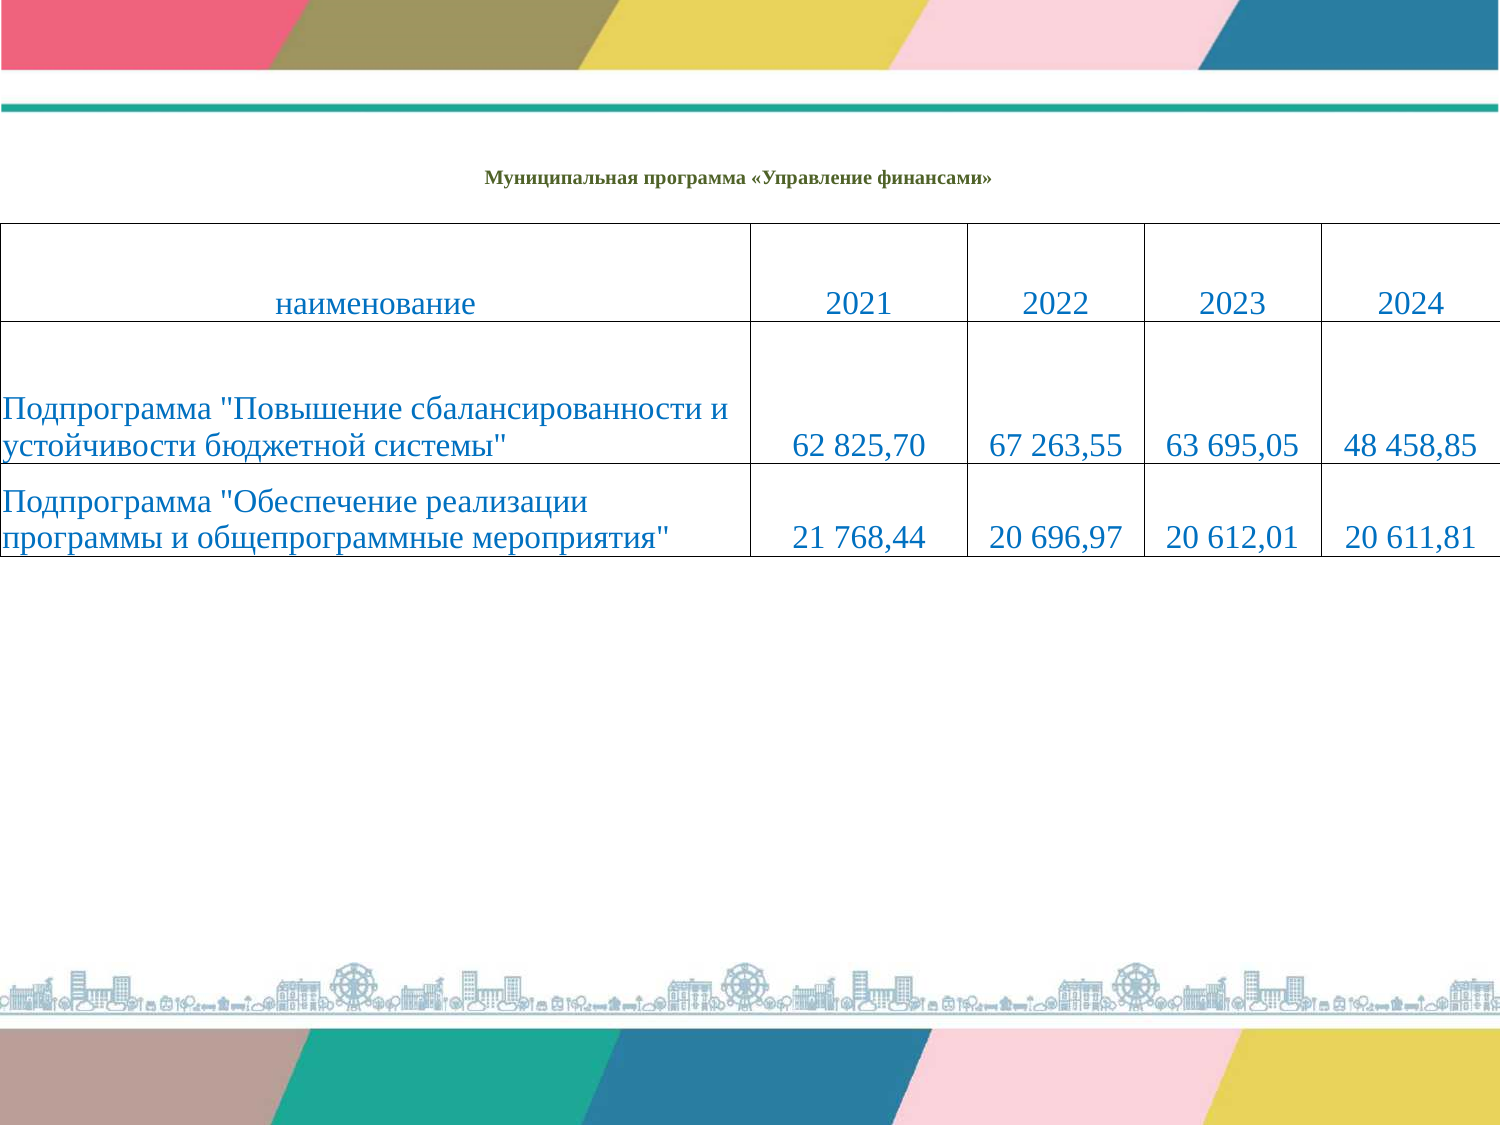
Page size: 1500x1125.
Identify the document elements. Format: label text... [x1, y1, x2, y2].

table_cell Подпрограмма "Повышение сбалансированности и устойчивости бюджетной системы" [1, 322, 750, 463]
picture [0, 962, 1500, 1125]
table_cell 20 611,81 [1322, 464, 1500, 556]
table_cell 21 768,44 [751, 464, 967, 556]
table_cell 20 612,01 [1145, 464, 1321, 556]
title Муниципальная программа «Управление финансами» [0, 126, 1489, 223]
table_header 2023 [1145, 224, 1321, 321]
table_header 2024 [1322, 224, 1500, 321]
table_header 2021 [751, 224, 967, 321]
table_cell 63 695,05 [1145, 322, 1321, 463]
table_header 2022 [968, 224, 1144, 321]
table_cell Подпрограмма "Обеспечение реализации программы и общепрограммные мероприятия" [1, 464, 750, 556]
table_cell 20 696,97 [968, 464, 1144, 556]
picture [0, 0, 1500, 115]
table_cell 67 263,55 [968, 322, 1144, 463]
table_cell 62 825,70 [751, 322, 967, 463]
table_cell 48 458,85 [1322, 322, 1500, 463]
table_header наименование [1, 224, 750, 321]
